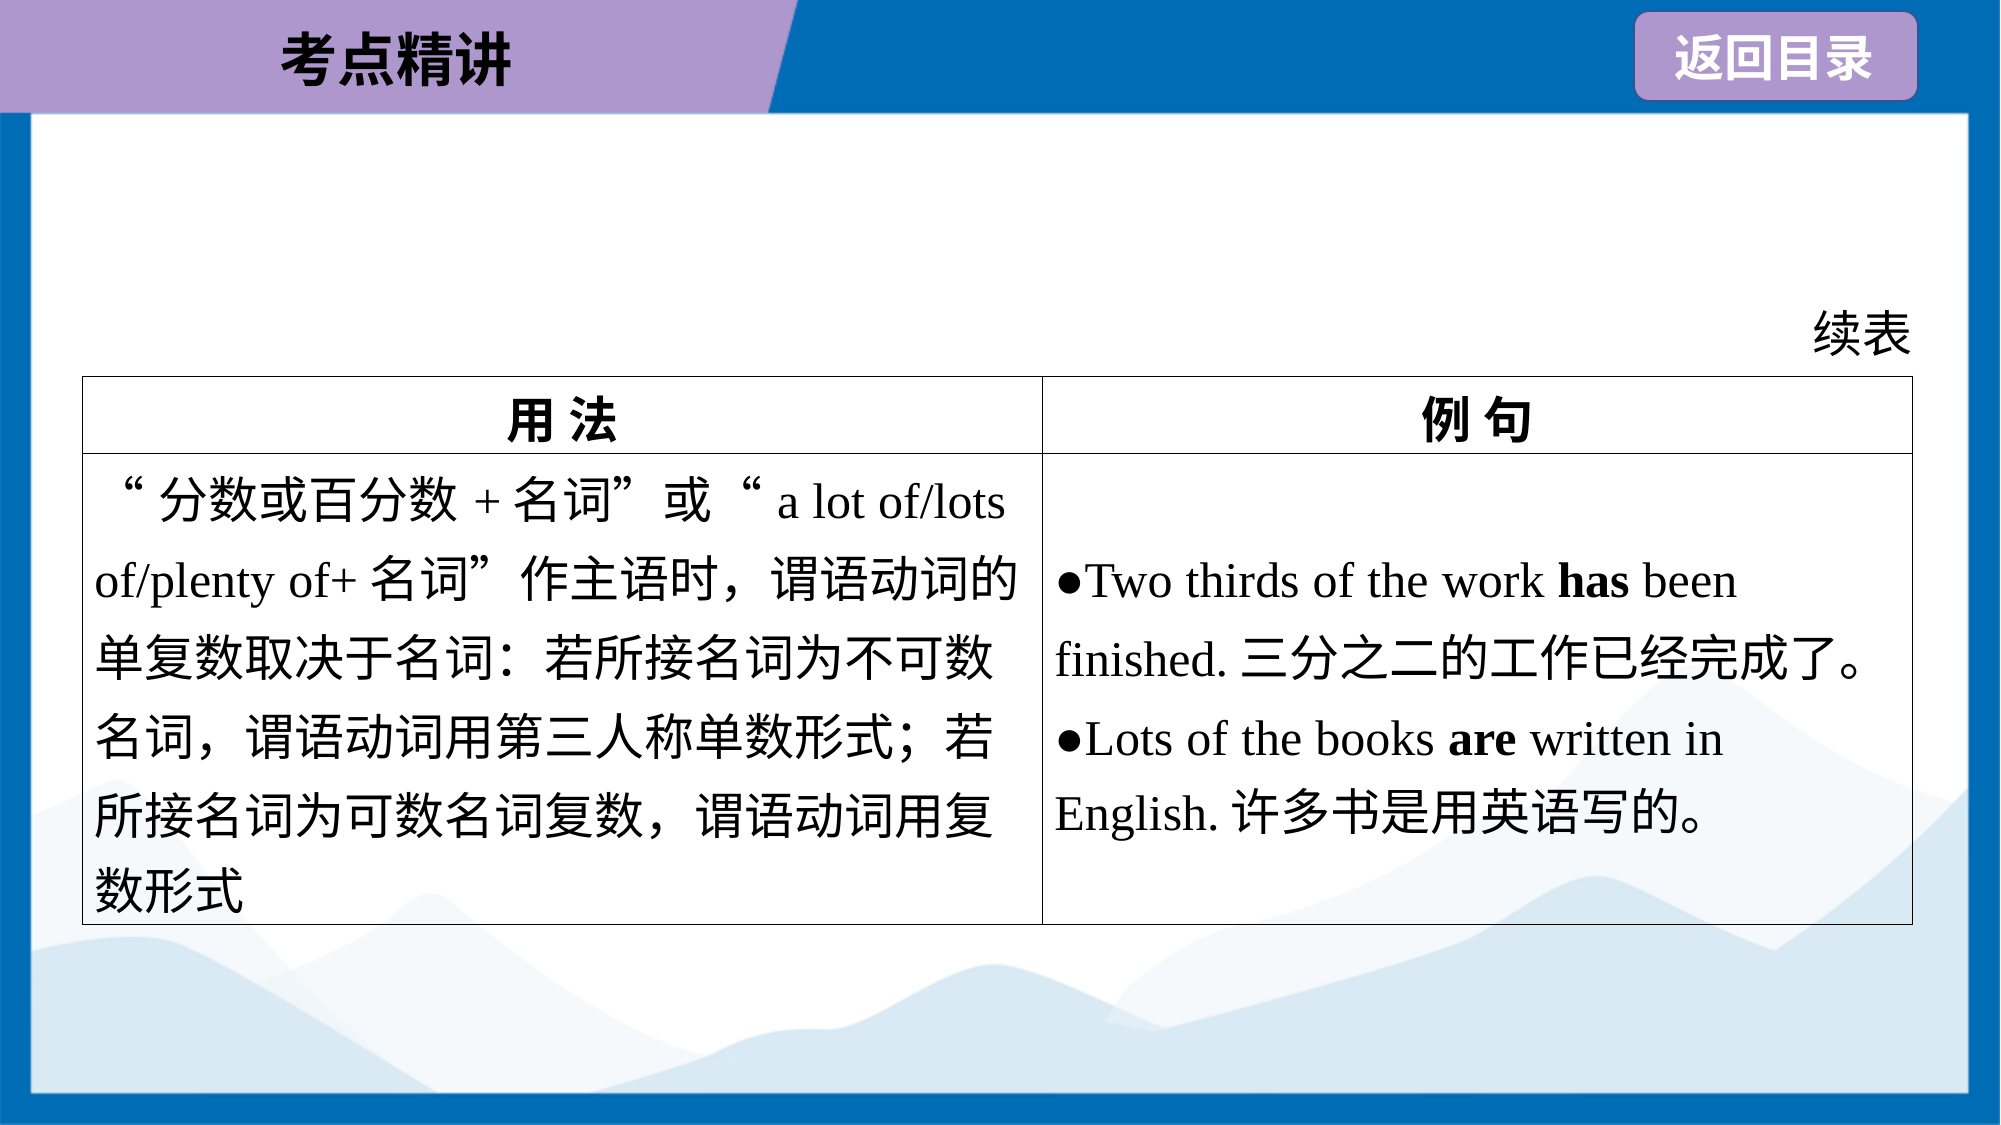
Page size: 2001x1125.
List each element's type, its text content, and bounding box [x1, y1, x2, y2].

table_cell “分数或百分数+名词”或“a lot of/lots of/plenty of+名词”作主语时，谓语动词的 单复数取决于名词：若所接名词为不可数 名词，谓语动词用第三人称单数形式；若 所接名词为可数名词复数，谓语动词用复 数形式 [83, 454, 1042, 924]
table_header 例 句 [1043, 377, 1912, 453]
text_box 续表 [1811, 275, 1913, 363]
table_cell ●Two thirds of the work has been finished.三分之二的工作已经完成了。 ●Lots of the books are written in English.许多书是用英语写的。 [1043, 454, 1912, 924]
table_header 用 法 [83, 377, 1042, 453]
picture [0, 0, 2000, 1125]
